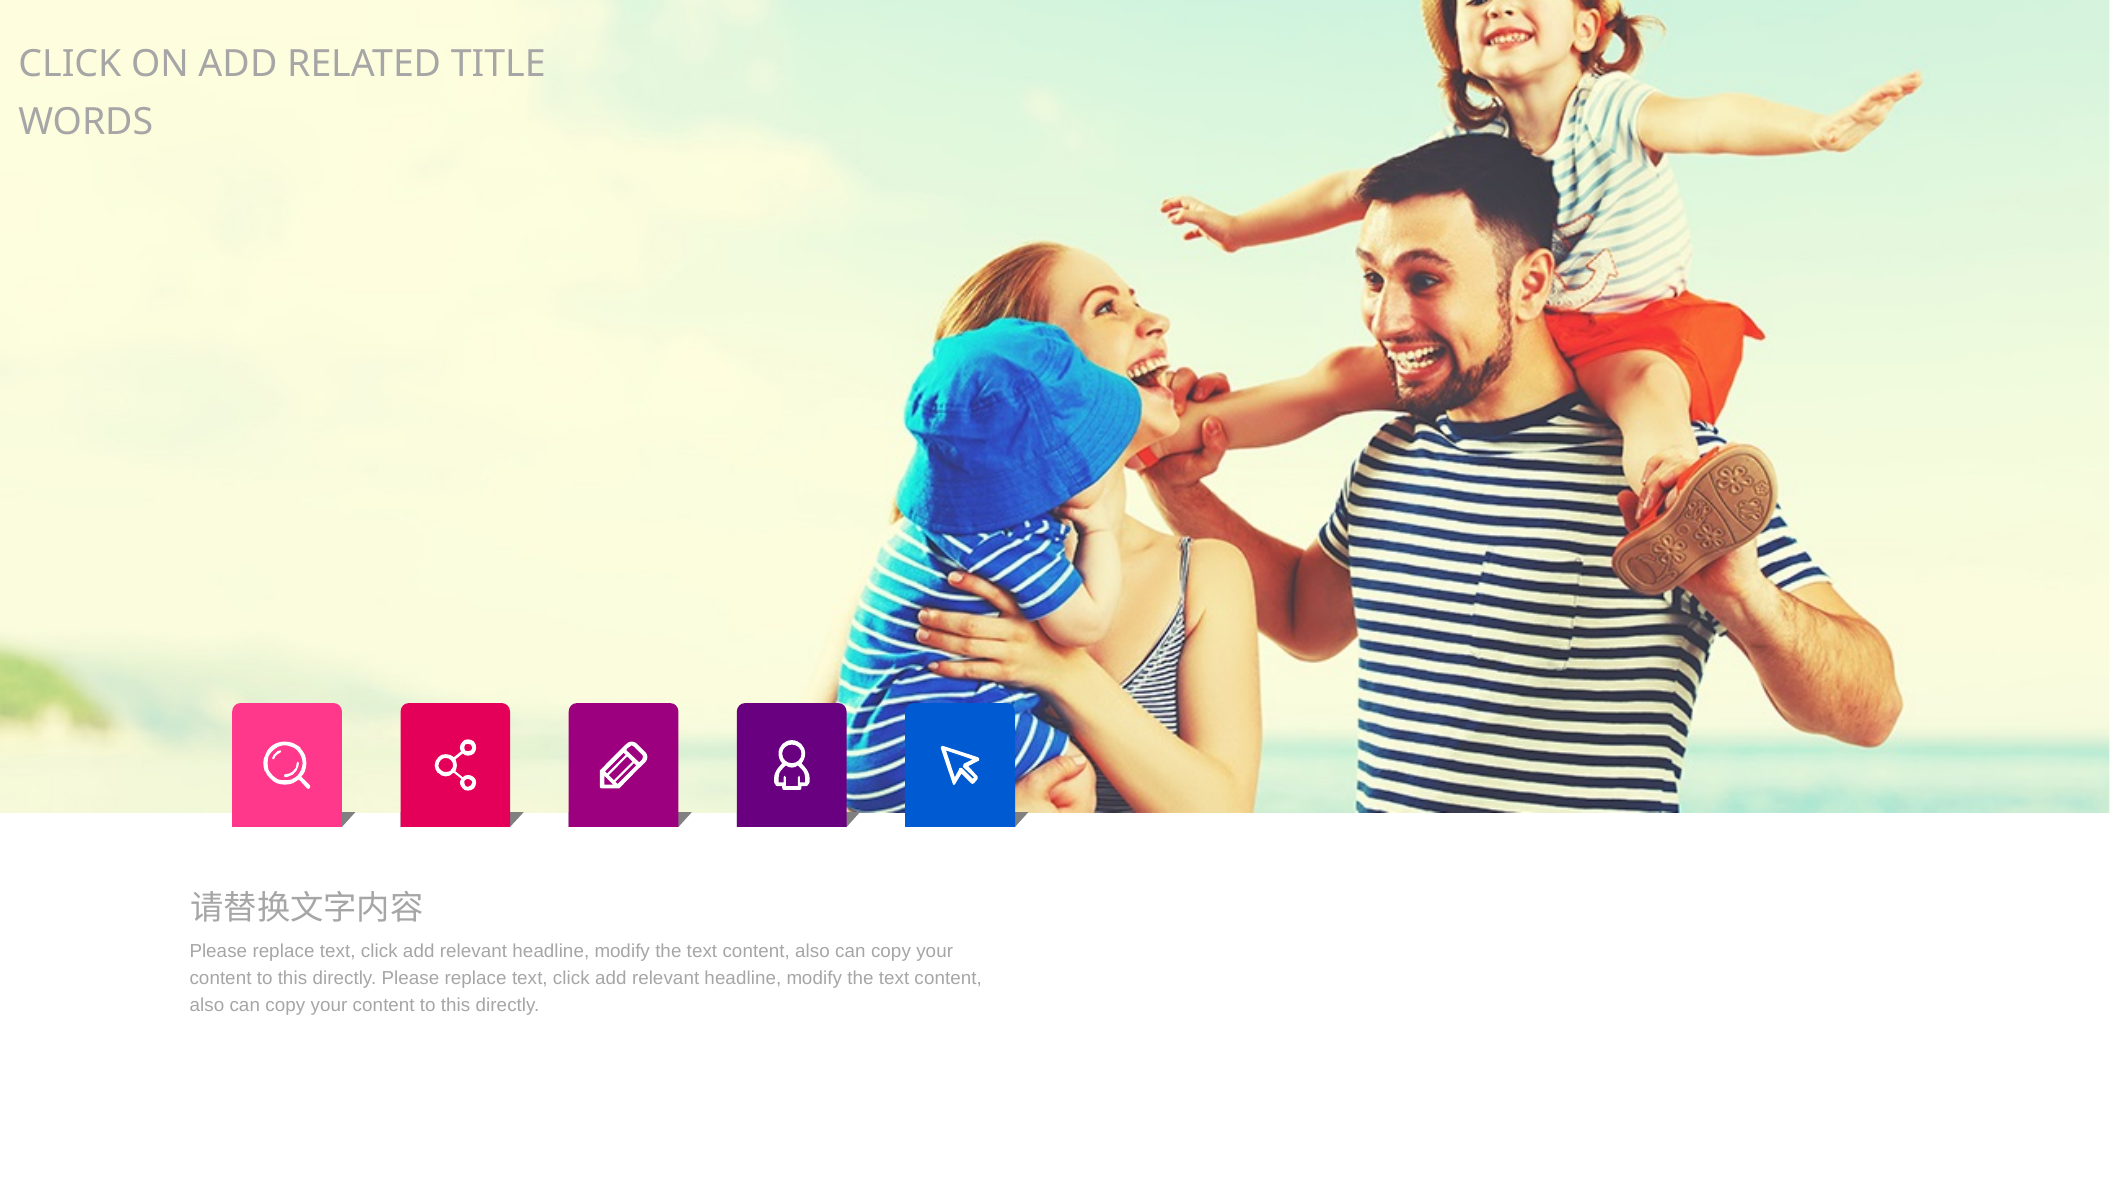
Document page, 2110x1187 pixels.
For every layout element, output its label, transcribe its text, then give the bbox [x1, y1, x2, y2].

text_box [400, 703, 511, 827]
text_box [940, 745, 980, 785]
text_box [434, 739, 477, 791]
text_box [905, 703, 1016, 827]
text_box [1016, 812, 1029, 826]
text_box [568, 703, 679, 827]
text_box Please replace text, click add relevant headline, modify the text content, also can copy your content to this directly. Please replace text, click add relevant headline, modify the text content, also can copy your content to this directly. [189, 933, 1016, 1015]
text_box [599, 741, 648, 789]
text_box [736, 703, 847, 827]
text_box [342, 812, 356, 827]
text_box [774, 740, 810, 790]
text_box [679, 812, 692, 827]
text_box CLICK ON ADD RELATED TITLE WORDS [3, 18, 595, 150]
text_box [511, 812, 524, 826]
text_box [847, 812, 860, 827]
text_box [0, 0, 2110, 813]
text_box [263, 741, 311, 789]
text_box [232, 703, 342, 827]
text_box 请替换文字内容 [190, 886, 424, 927]
